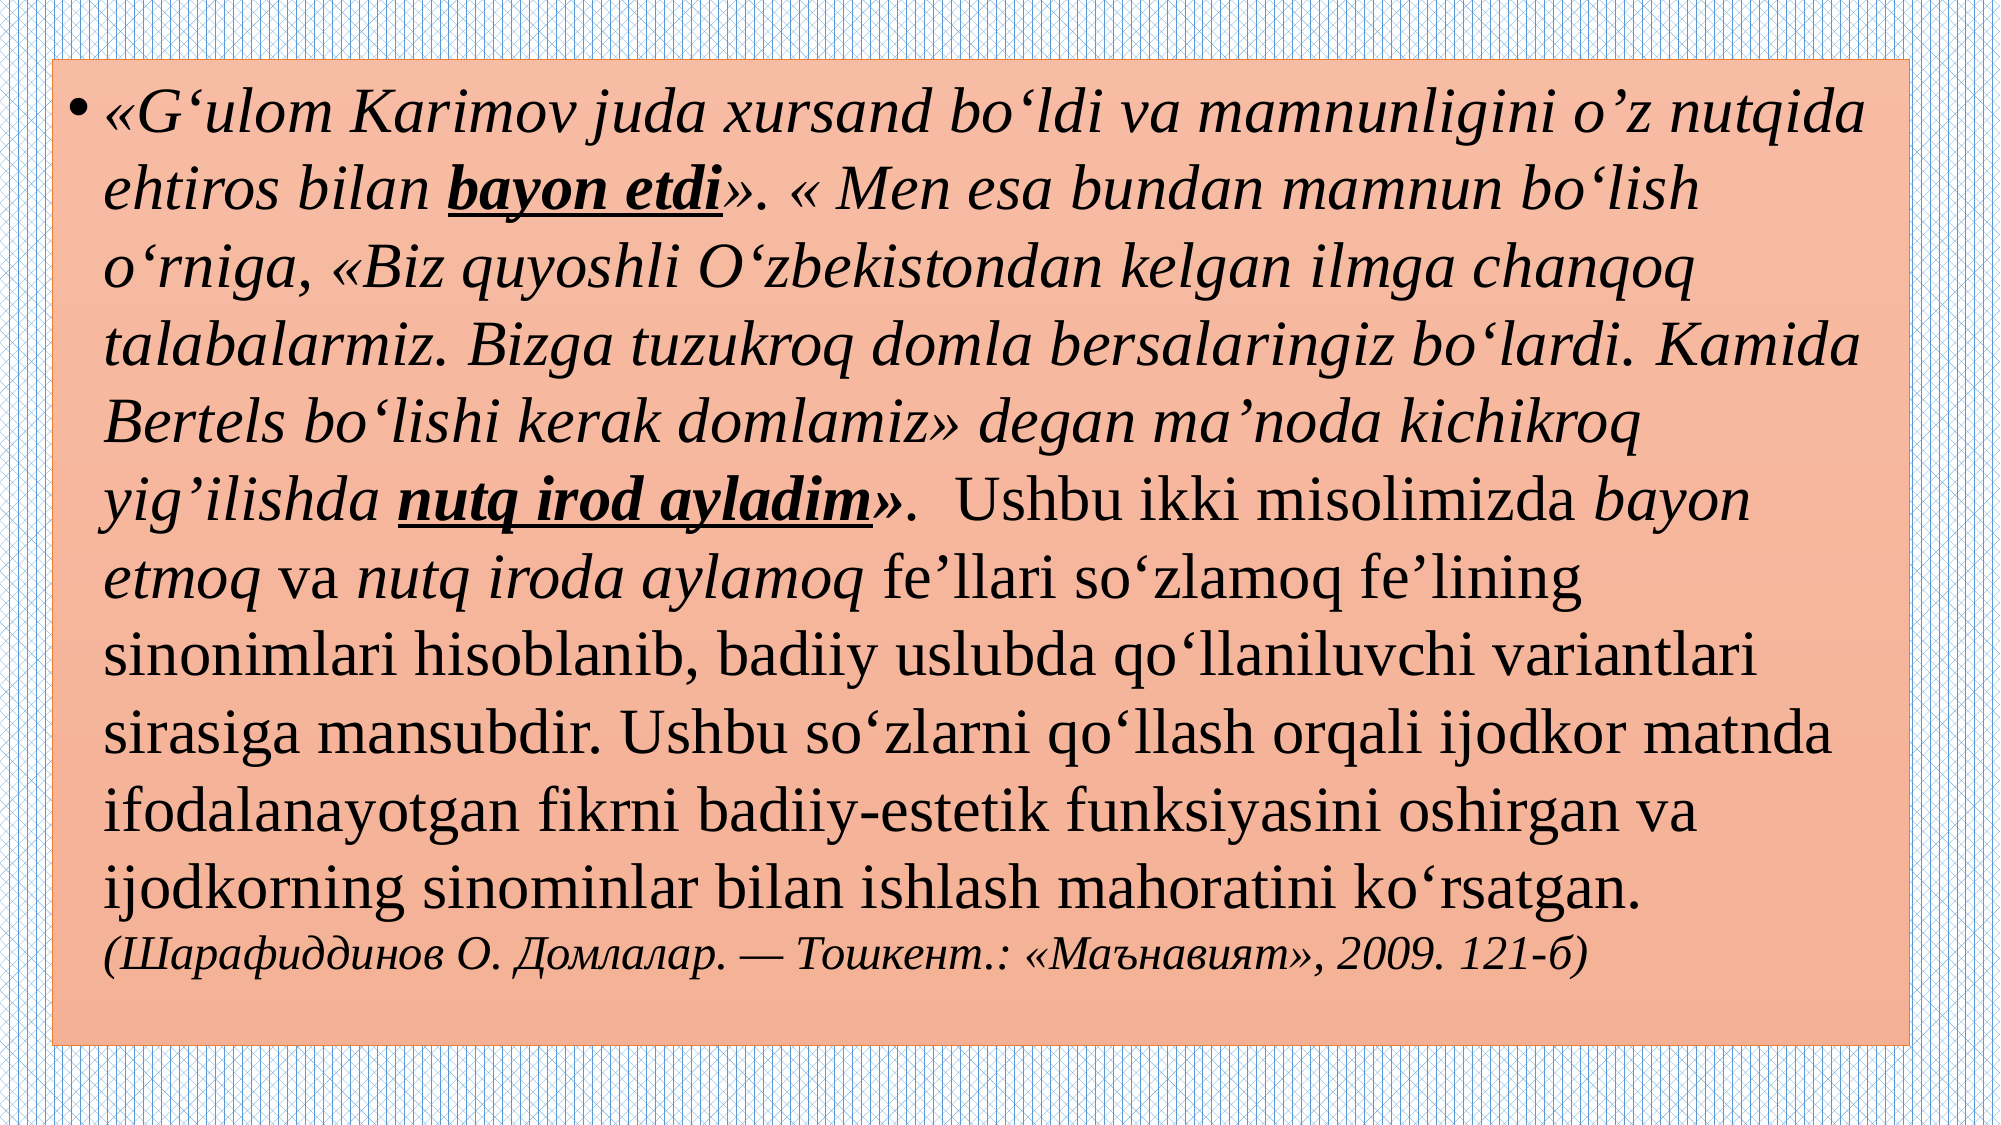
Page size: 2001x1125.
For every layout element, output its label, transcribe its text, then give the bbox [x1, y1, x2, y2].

list «G‘ulom Karimov juda xursand bo‘ldi va mamnunligini o’z nutqida ehtiros bilan bayon etdi». « Men esa bundan mamnun bo‘lish o‘rniga, «Biz quyoshli O‘zbekistondan kelgan ilmga chanqoq talabalarmiz. Bizga tuzukroq domla bersalaringiz bo‘lardi. Kamida Bertels bo‘lishi kerak domlamiz» degan ma’noda kichikroq yig’ilishda nutq irod ayladim». Ushbu ikki misolimizda bayon etmoq va nutq iroda aylamoq fe’llari so‘zlamoq fe’lining sinonimlari hisoblanib, badiiy uslubda qo‘llaniluvchi variantlari sirasiga mansubdir. Ushbu so‘zlarni qo‘llash orqali ijodkor matnda ifodalanayotgan fikrni badiiy-estetik funksiyasini oshirgan va ijodkorning sinominlar bilan ishlash mahoratini ko‘rsatgan. (Шарафиддинов О. Домлалар. — Тошкент.: «Маънавият», 2009. 121-б) [52, 59, 1910, 1046]
